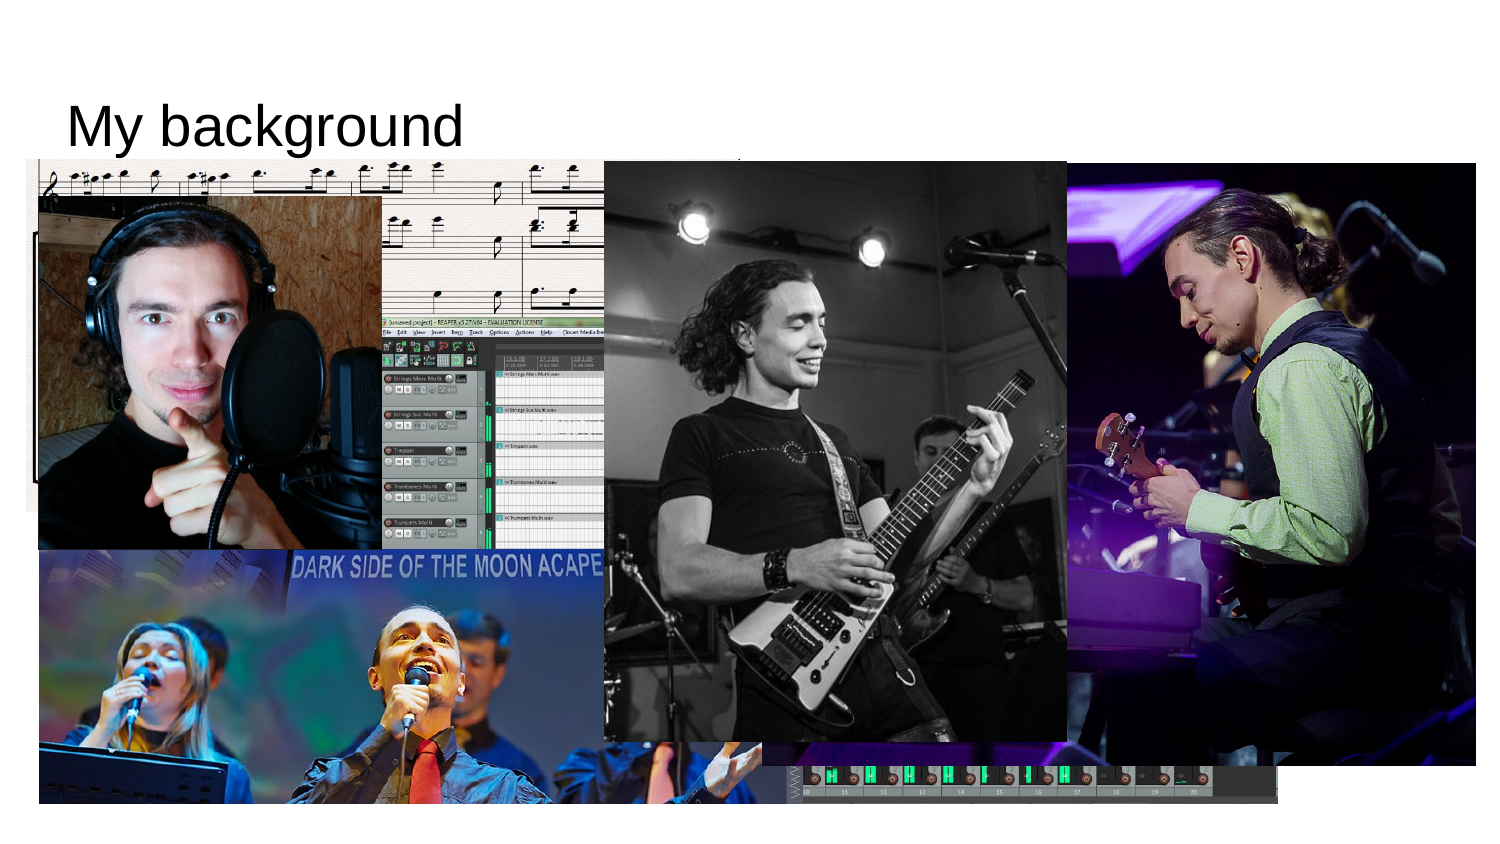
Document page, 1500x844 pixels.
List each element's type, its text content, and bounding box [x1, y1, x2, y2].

picture [25, 158, 1476, 804]
title My background [51, 72, 1449, 162]
